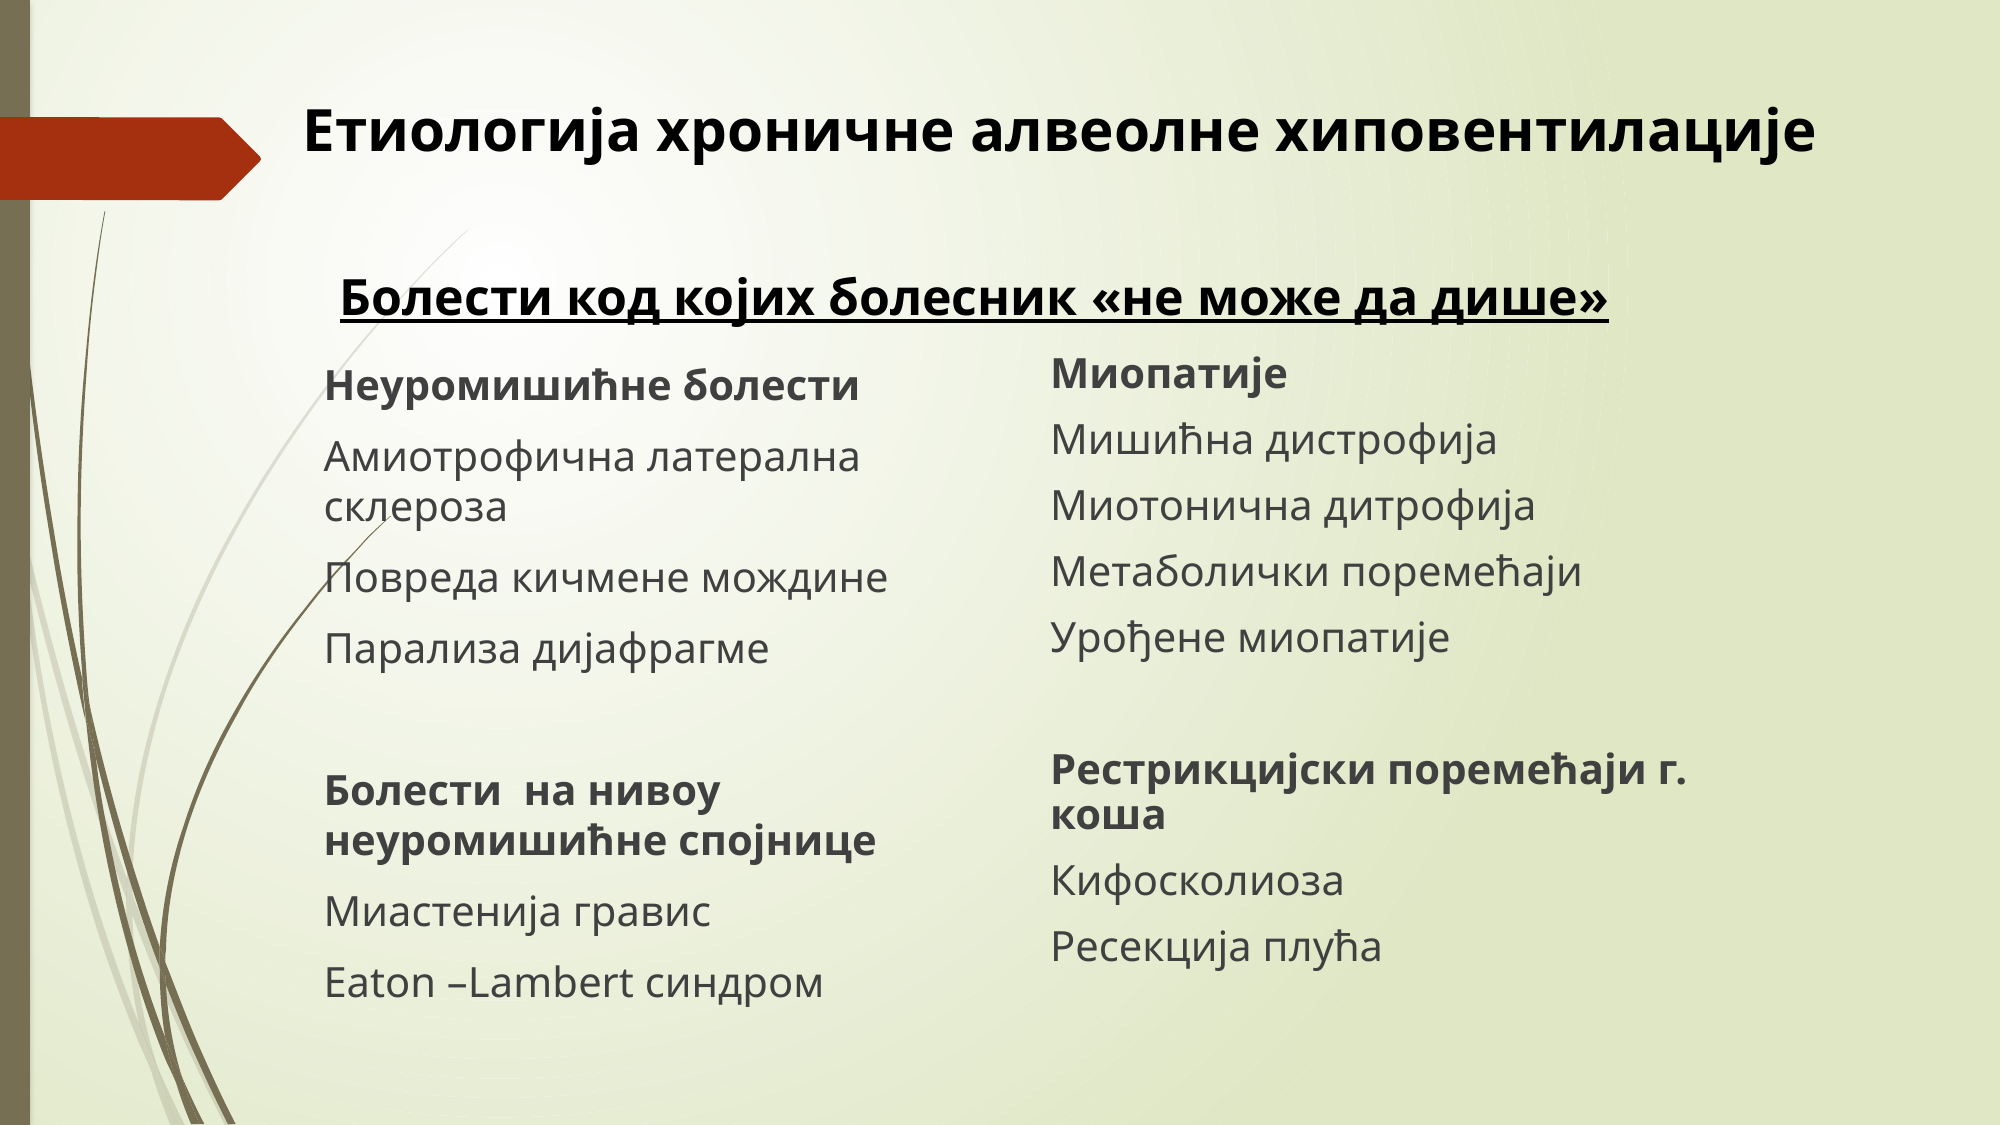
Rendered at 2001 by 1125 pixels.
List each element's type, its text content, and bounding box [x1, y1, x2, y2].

text_box Болести код којих болесник «не може да дише» [325, 258, 1638, 333]
list Миопатије Mишићна дистрофија Mиотонична дитрофија Mетаболички поремећаји Урођене миопатије Рестрикцијски поремећаји г. коша Кифосколиоза Ресекција плућа [1035, 345, 1709, 1125]
title Етиологија хроничне алвеолне хиповентилације [257, 85, 1887, 274]
list Неуромишићне болести Амиотрофична латерална склероза Повреда кичмене мождине Парализа дијафрагме Болести на нивоу неуромишићне спојнице Mиастенија гравис Eaton –Lambert синдром [308, 351, 972, 1094]
